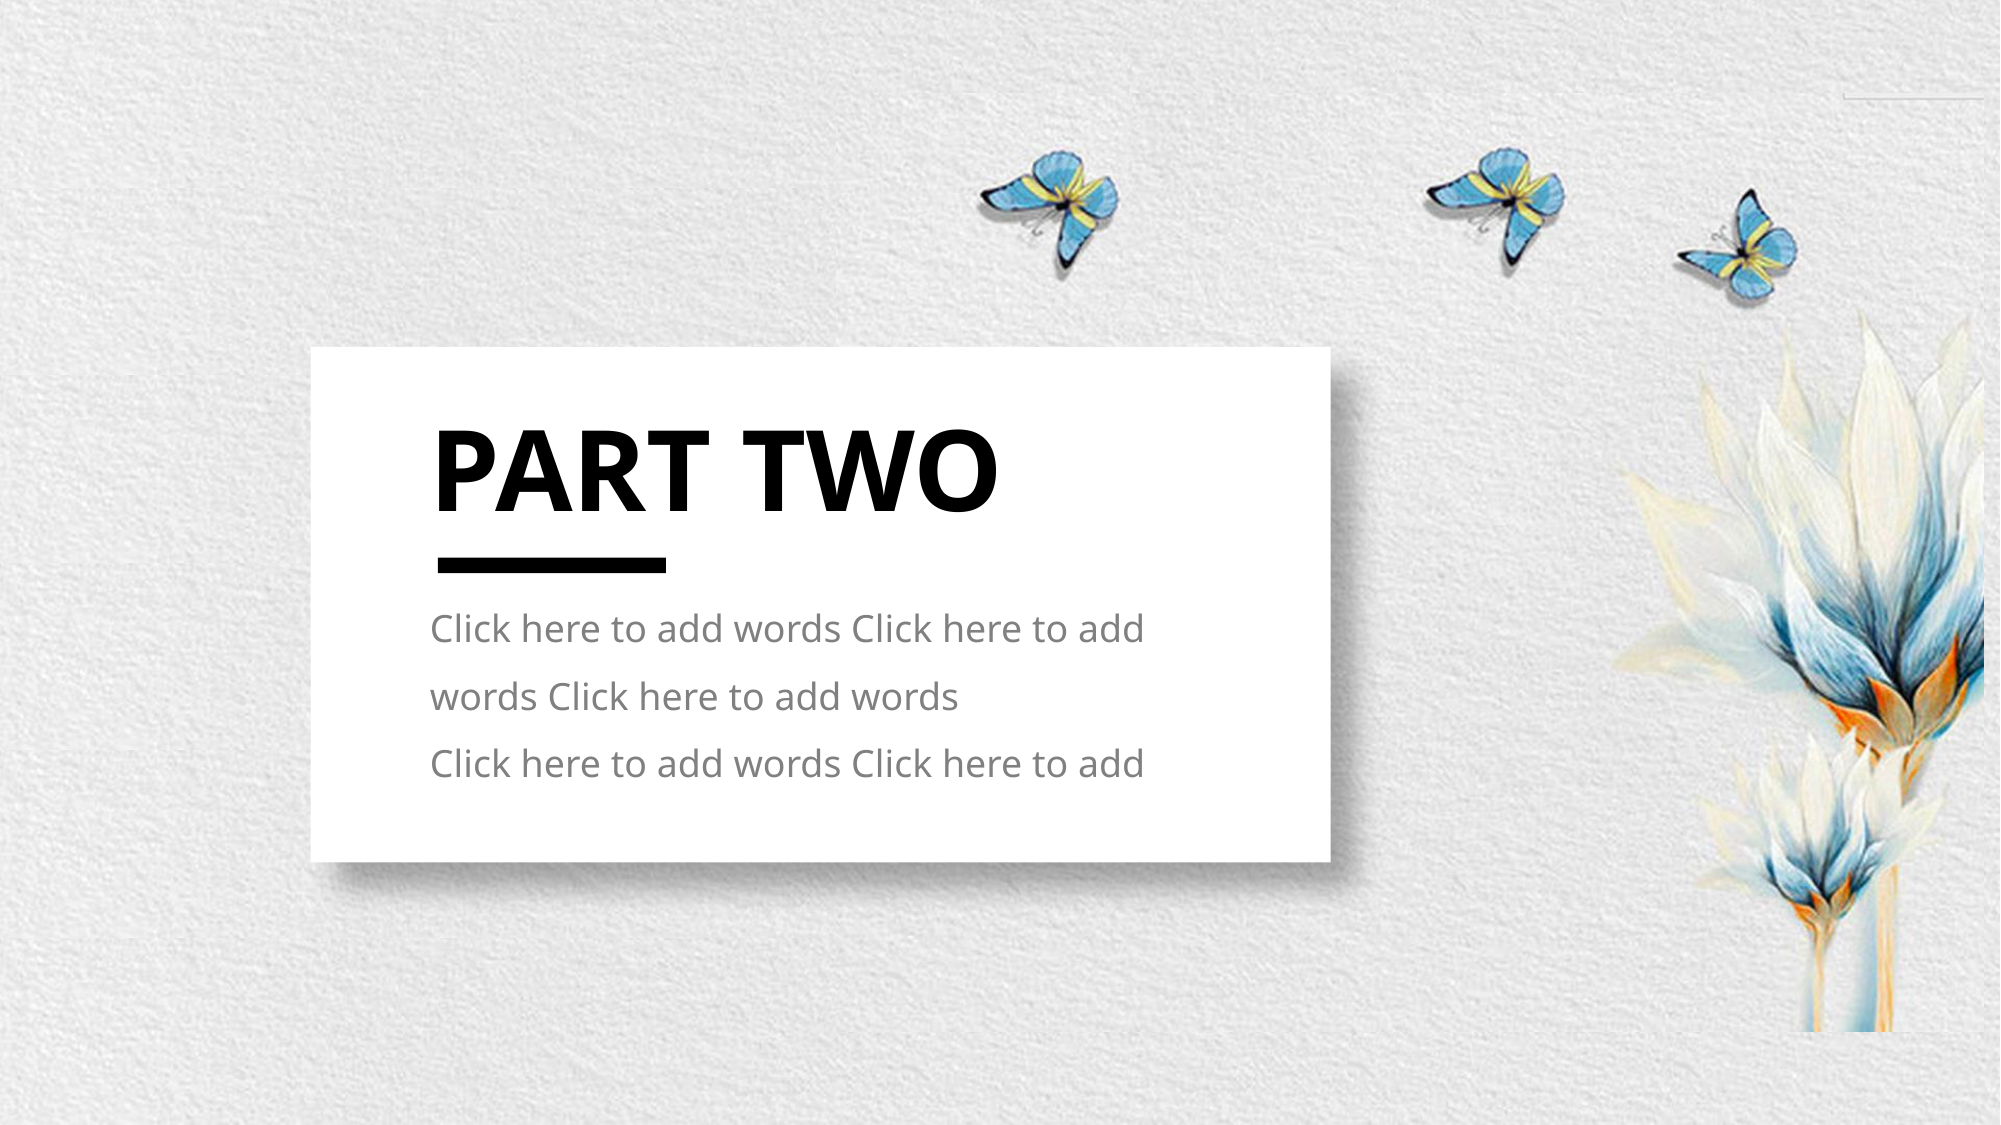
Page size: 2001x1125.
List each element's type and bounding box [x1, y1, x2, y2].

text_box [0, 0, 2000, 1125]
picture [836, 93, 1984, 1032]
